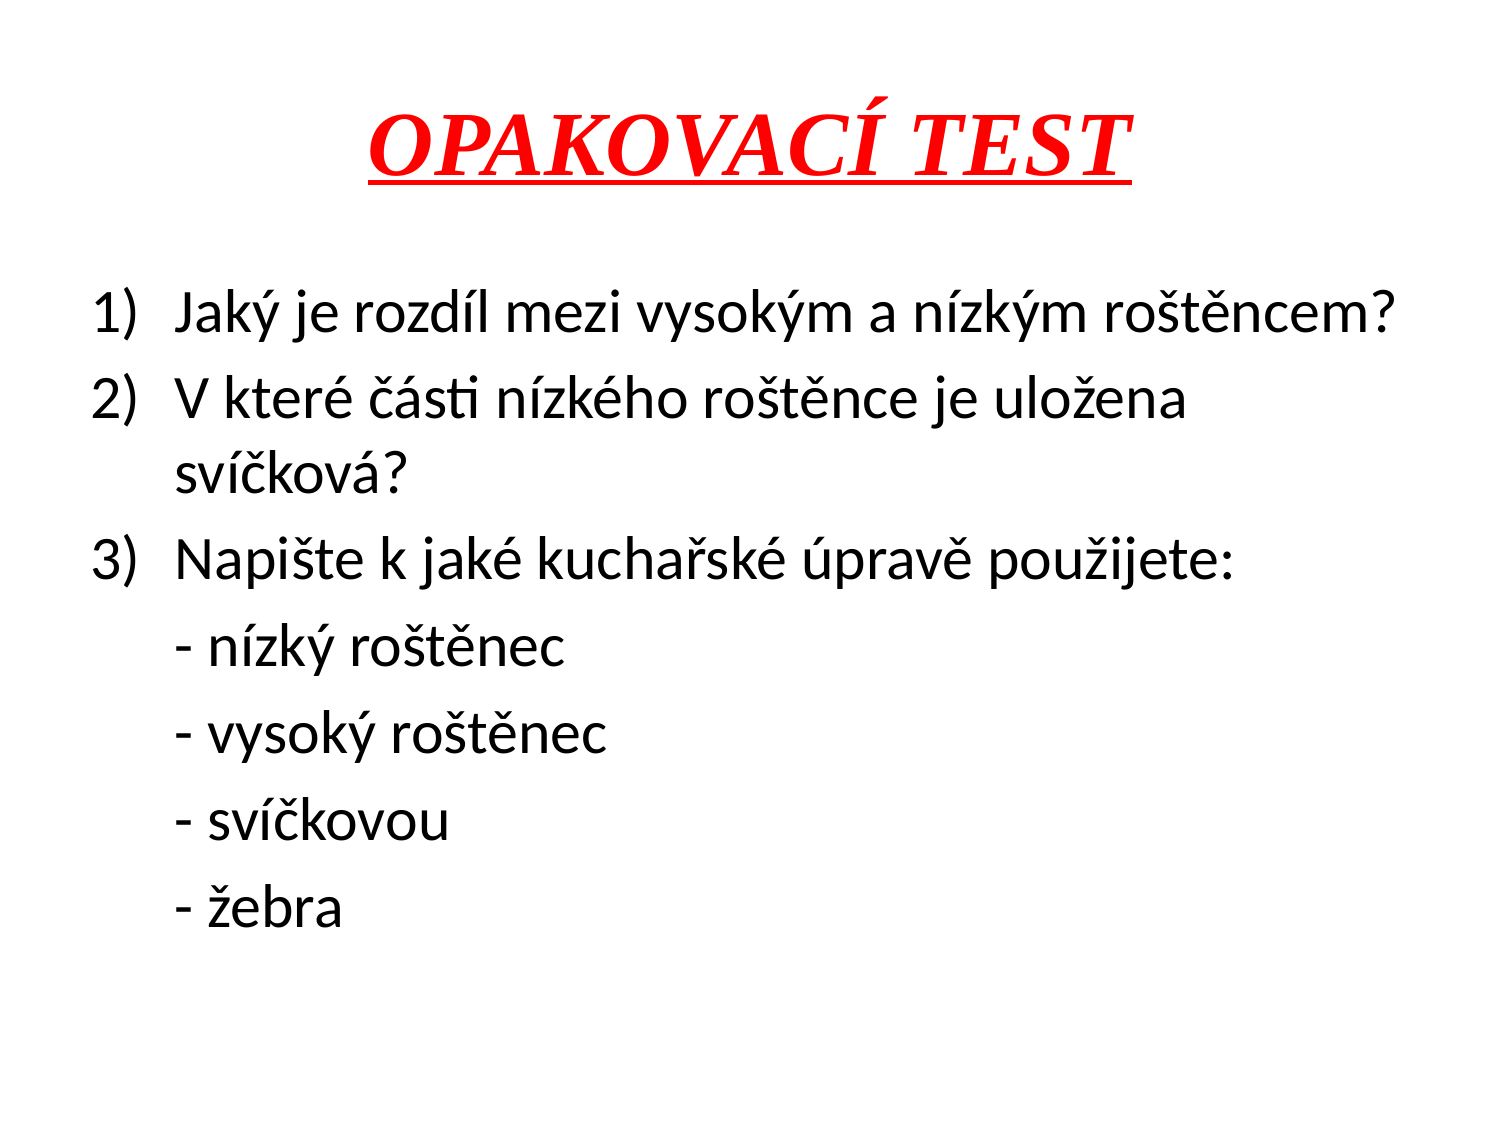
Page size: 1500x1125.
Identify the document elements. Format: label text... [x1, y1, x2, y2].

title OPAKOVACÍ TEST [75, 45, 1425, 233]
list Jaký je rozdíl mezi vysokým a nízkým roštěncem? V které části nízkého roštěnce je uložena svíčková? Napište k jaké kuchařské úpravě použijete: - nízký roštěnec - vysoký roštěnec - svíčkovou - žebra [75, 262, 1425, 1005]
